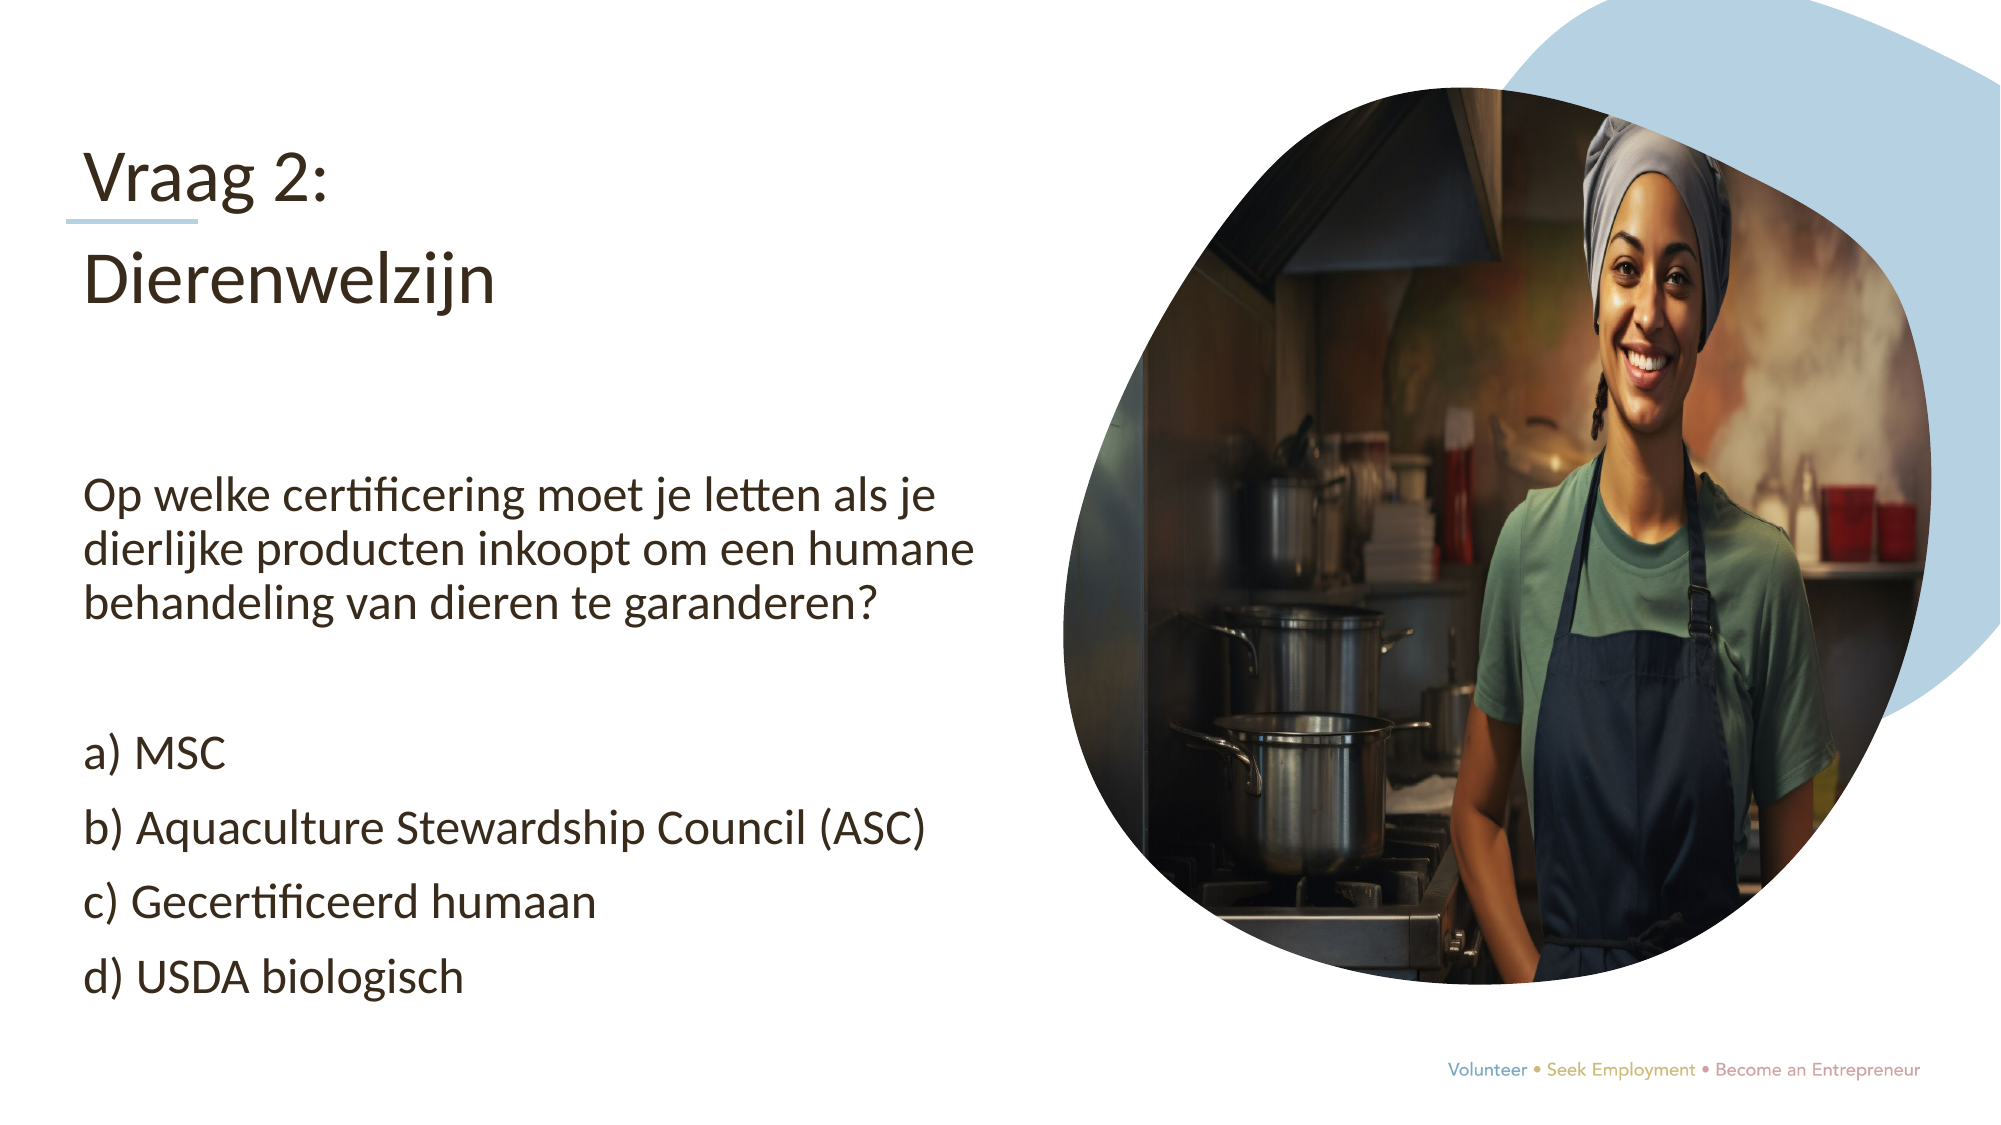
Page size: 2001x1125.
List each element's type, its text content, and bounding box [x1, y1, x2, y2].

picture [1418, 1046, 1971, 1103]
text_box Op welke certificering moet je letten als je dierlijke producten inkoopt om een humane behandeling van dieren te garanderen? a) MSC b) Aquaculture Stewardship Council (ASC) c) Gecertificeerd humaan d) USDA biologisch [68, 461, 1035, 1043]
picture [1063, 87, 1932, 985]
text_box Vraag 2: Dierenwelzijn [68, 129, 903, 356]
